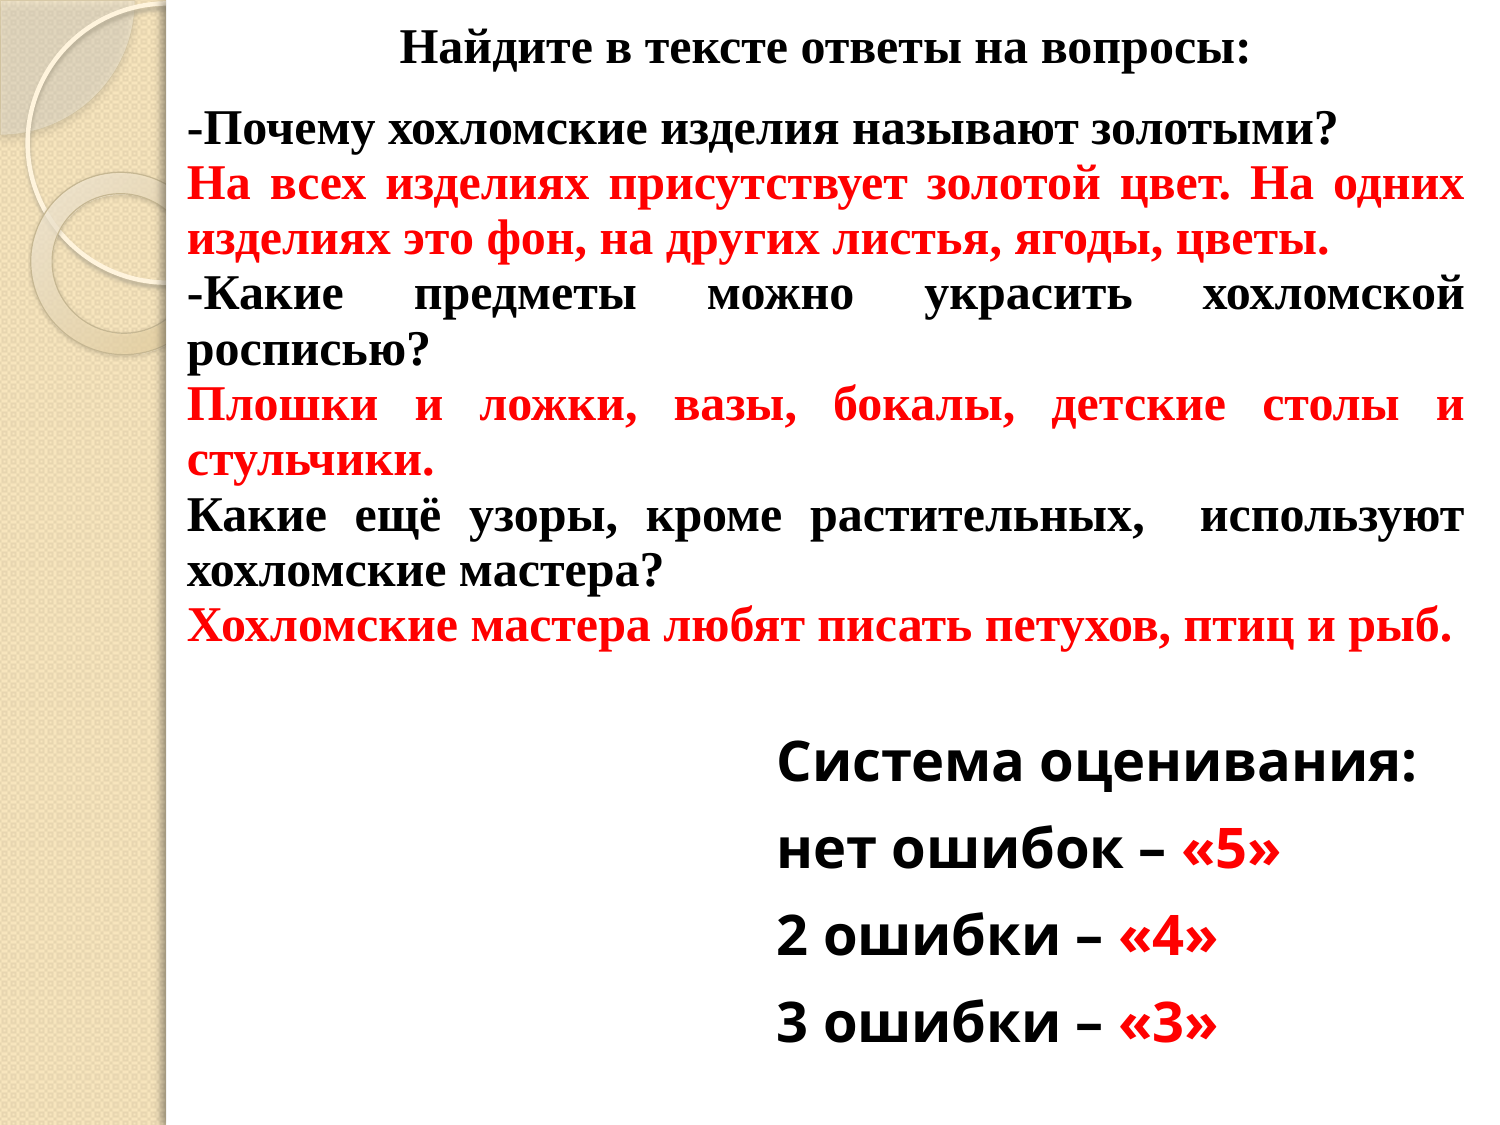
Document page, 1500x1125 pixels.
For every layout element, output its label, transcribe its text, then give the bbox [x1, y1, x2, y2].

table_header Найдите в тексте ответы на вопросы: [176, 19, 1476, 100]
text_box Система оценивания: нет ошибок – «5» 2 ошибки – «4» 3 ошибки – «3» [761, 714, 1446, 1093]
table_cell -Почему хохломские изделия называют золотыми? На всех изделиях присутствует золотой цвет. На одних изделиях это фон, на других листья, ягоды, цветы. -Какие предметы можно украсить хохломской росписью? Плошки и ложки, вазы, бокалы, детские столы и стульчики. Какие ещё узоры, кроме растительных, используют хохломские мастера? Хохломские мастера любят писать петухов, птиц и рыб. [176, 100, 1476, 704]
